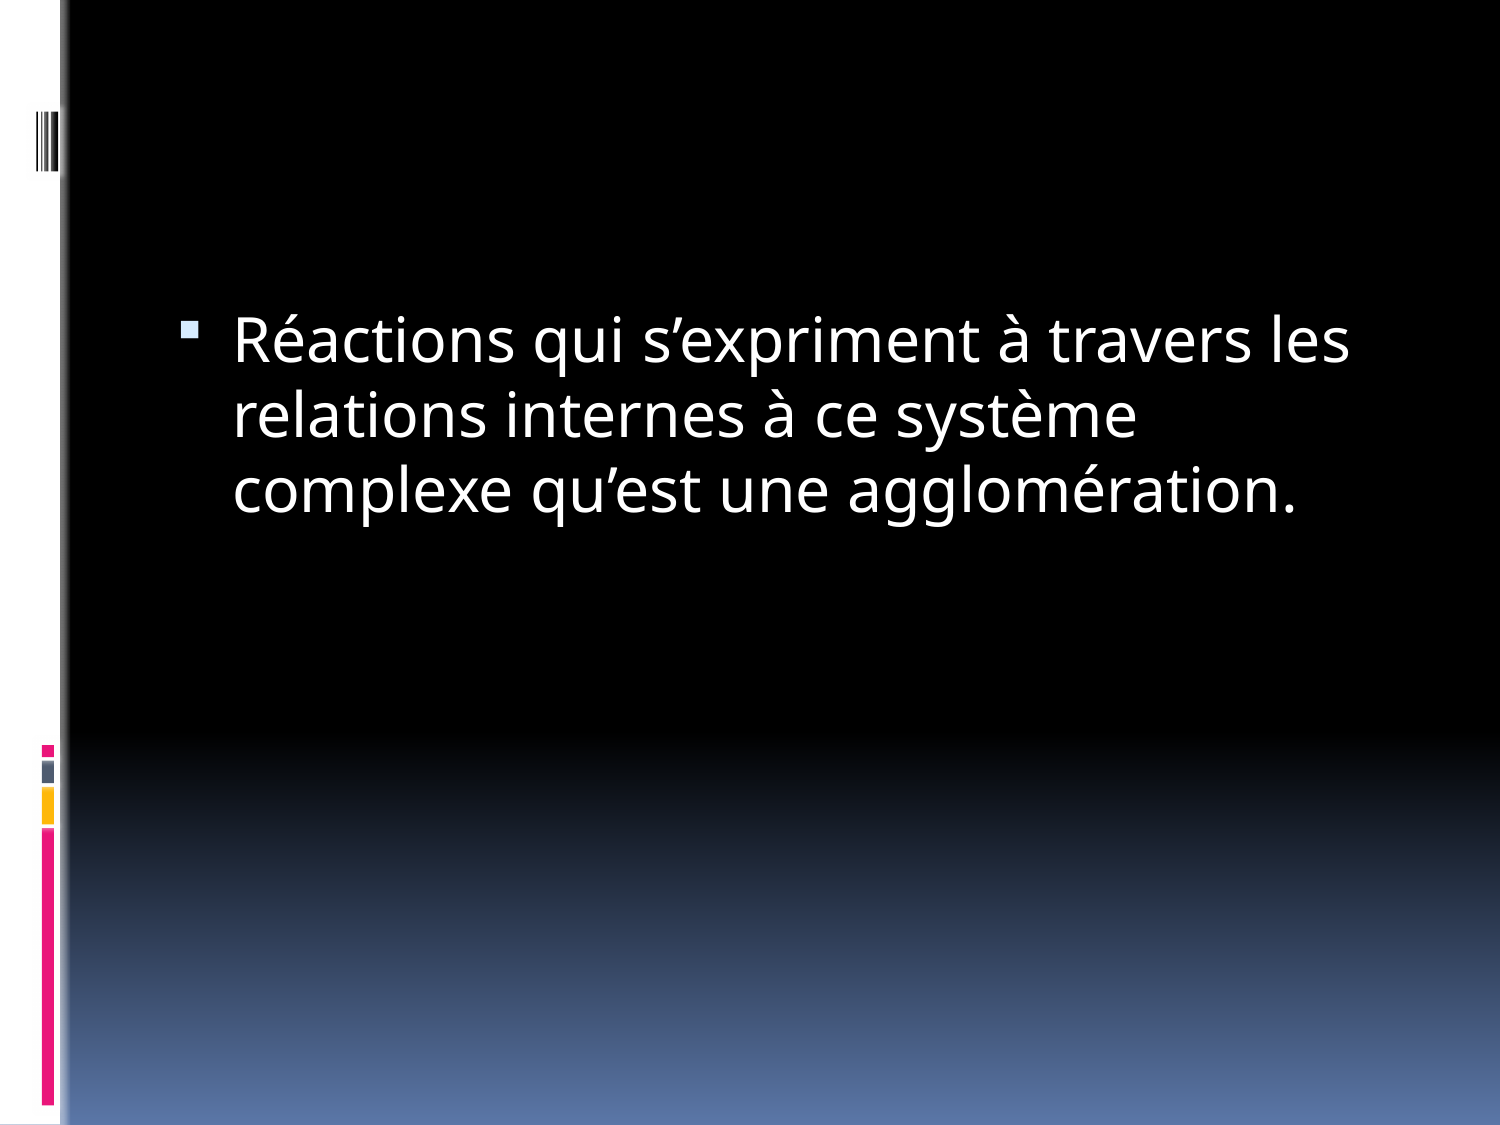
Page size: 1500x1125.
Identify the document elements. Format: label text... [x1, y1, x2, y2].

list Réactions qui s’expriment à travers les relations internes à ce système complexe qu’est une agglomération. [150, 292, 1425, 1043]
